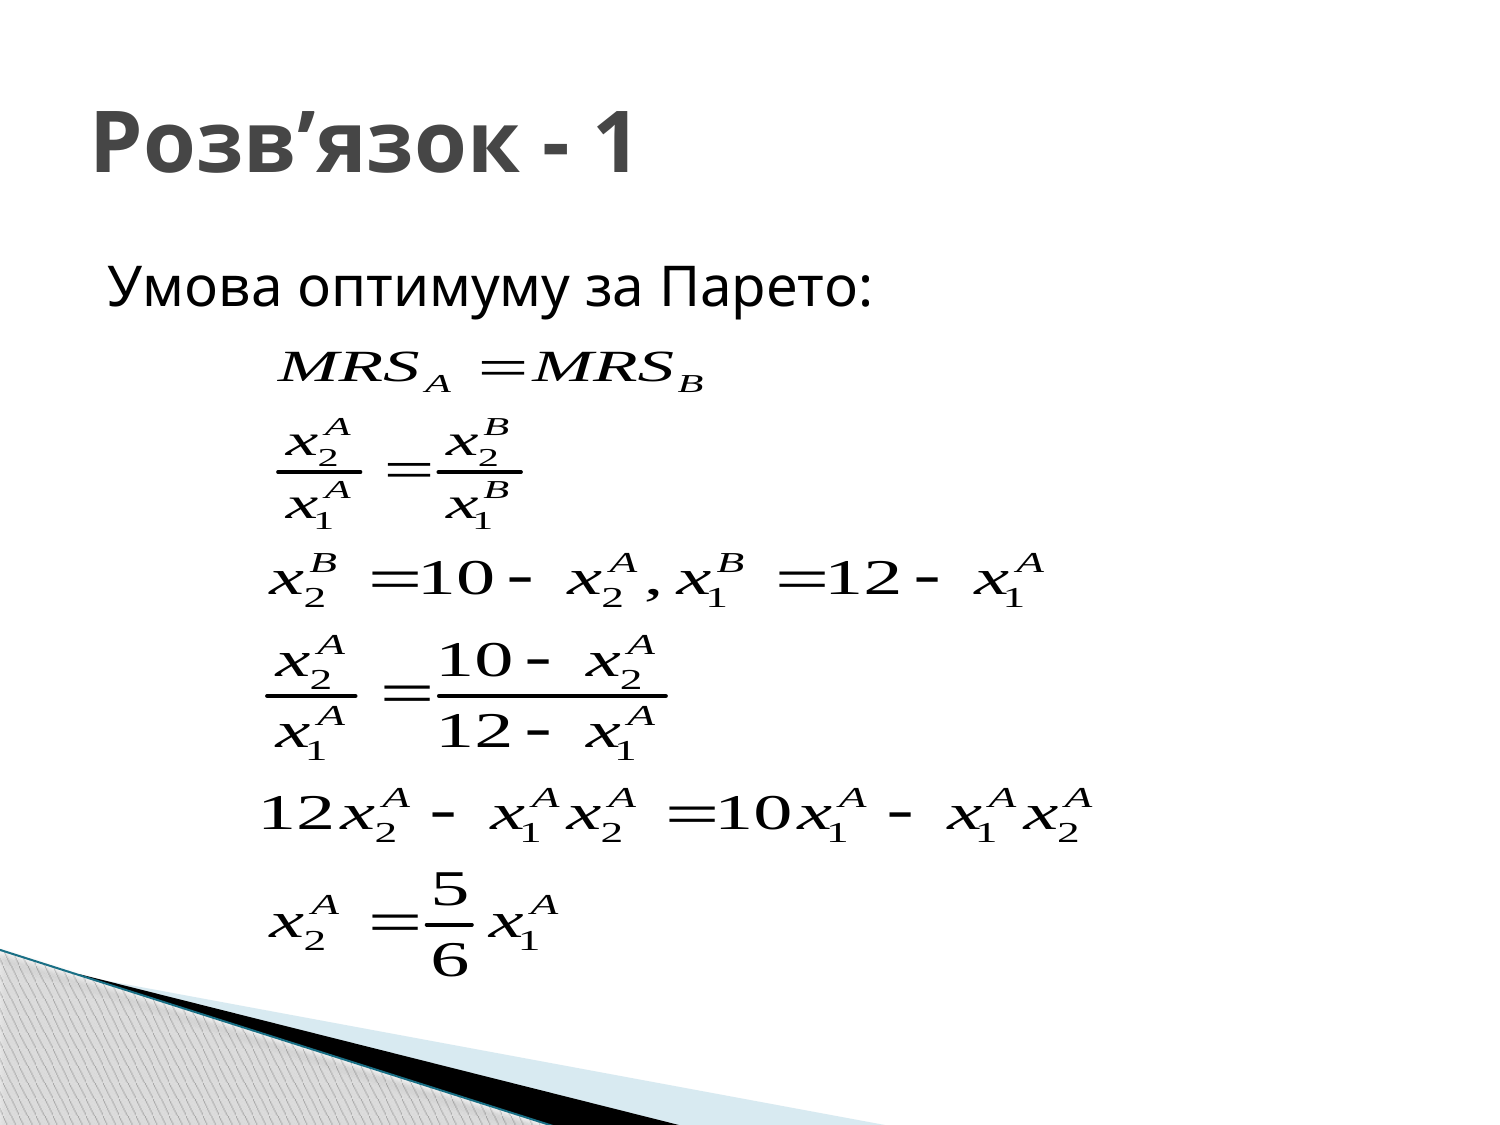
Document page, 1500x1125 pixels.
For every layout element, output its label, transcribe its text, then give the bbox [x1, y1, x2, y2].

title Розв’язок - 1 [75, 45, 1425, 233]
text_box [253, 538, 1117, 989]
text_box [265, 337, 717, 538]
list Умова оптимуму за Парето: [75, 243, 1425, 986]
